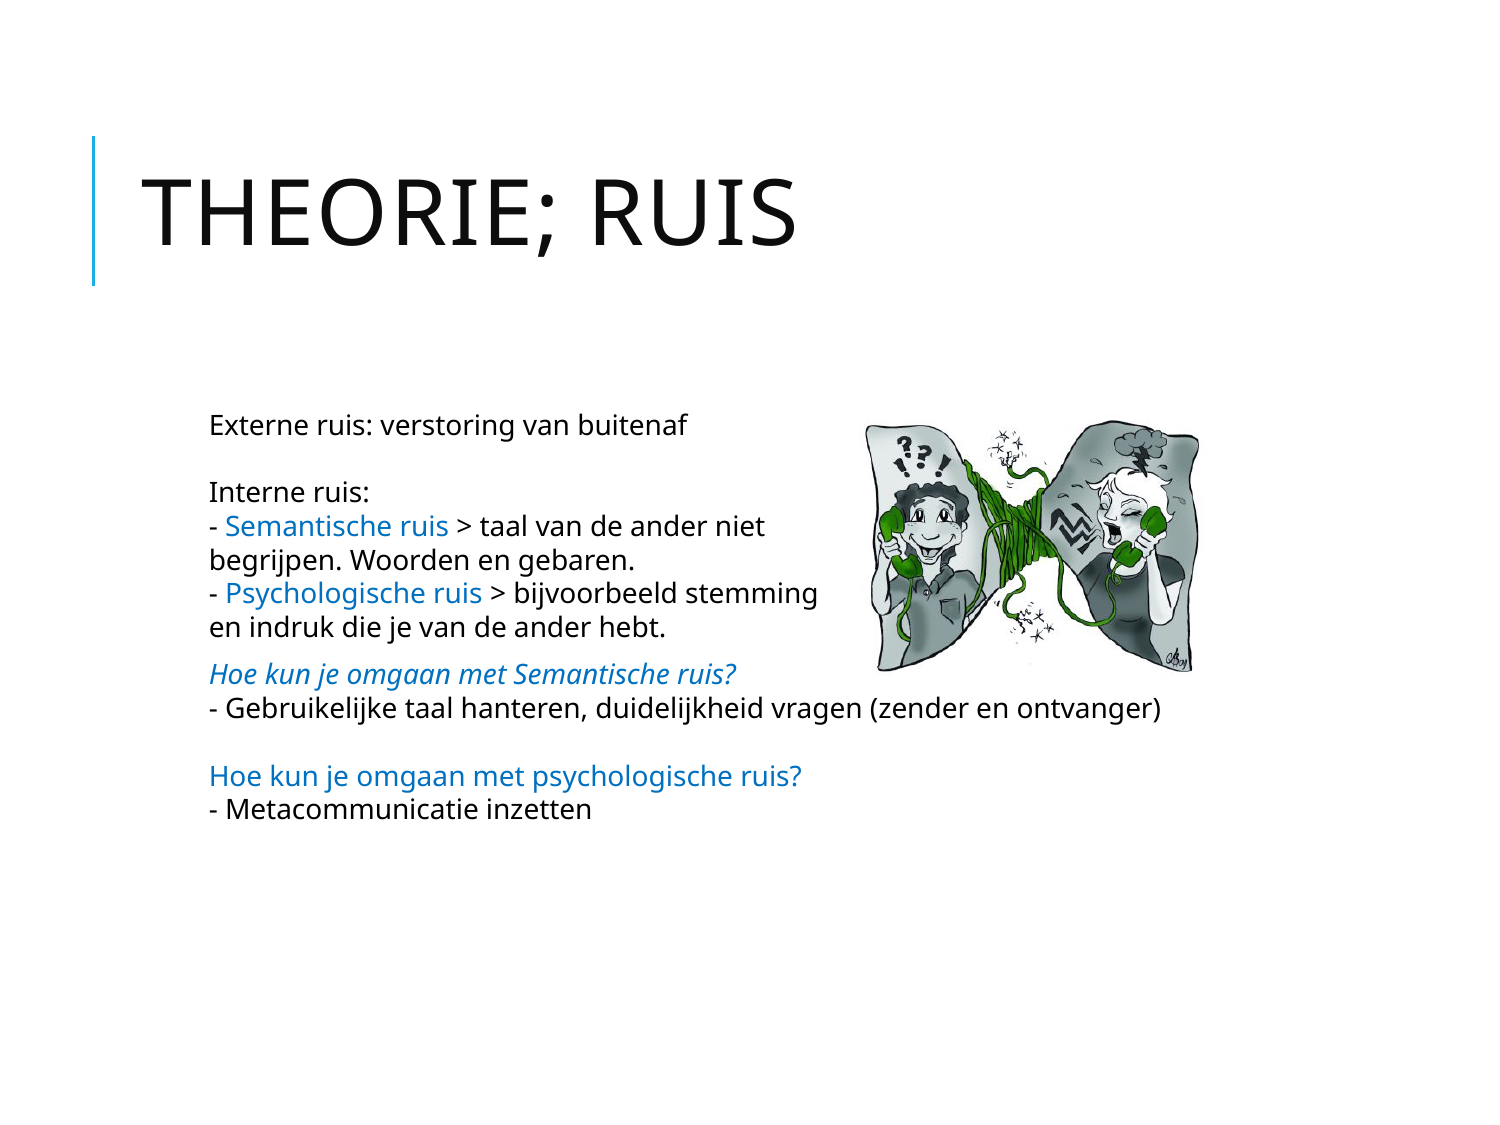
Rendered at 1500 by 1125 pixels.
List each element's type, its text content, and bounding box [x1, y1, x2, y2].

title Theorie; RUIS [126, 96, 1322, 342]
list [858, 413, 1205, 678]
text_box Externe ruis: verstoring van buitenaf Interne ruis: - Semantische ruis > taal van de ander niet begrijpen. Woorden en gebaren. - Psychologische ruis > bijvoorbeeld stemming en indruk die je van de ander hebt. [193, 399, 860, 649]
text_box Hoe kun je omgaan met Semantische ruis? - Gebruikelijke taal hanteren, duidelijkheid vragen (zender en ontvanger) Hoe kun je omgaan met psychologische ruis? - Metacommunicatie inzetten [193, 649, 1331, 833]
